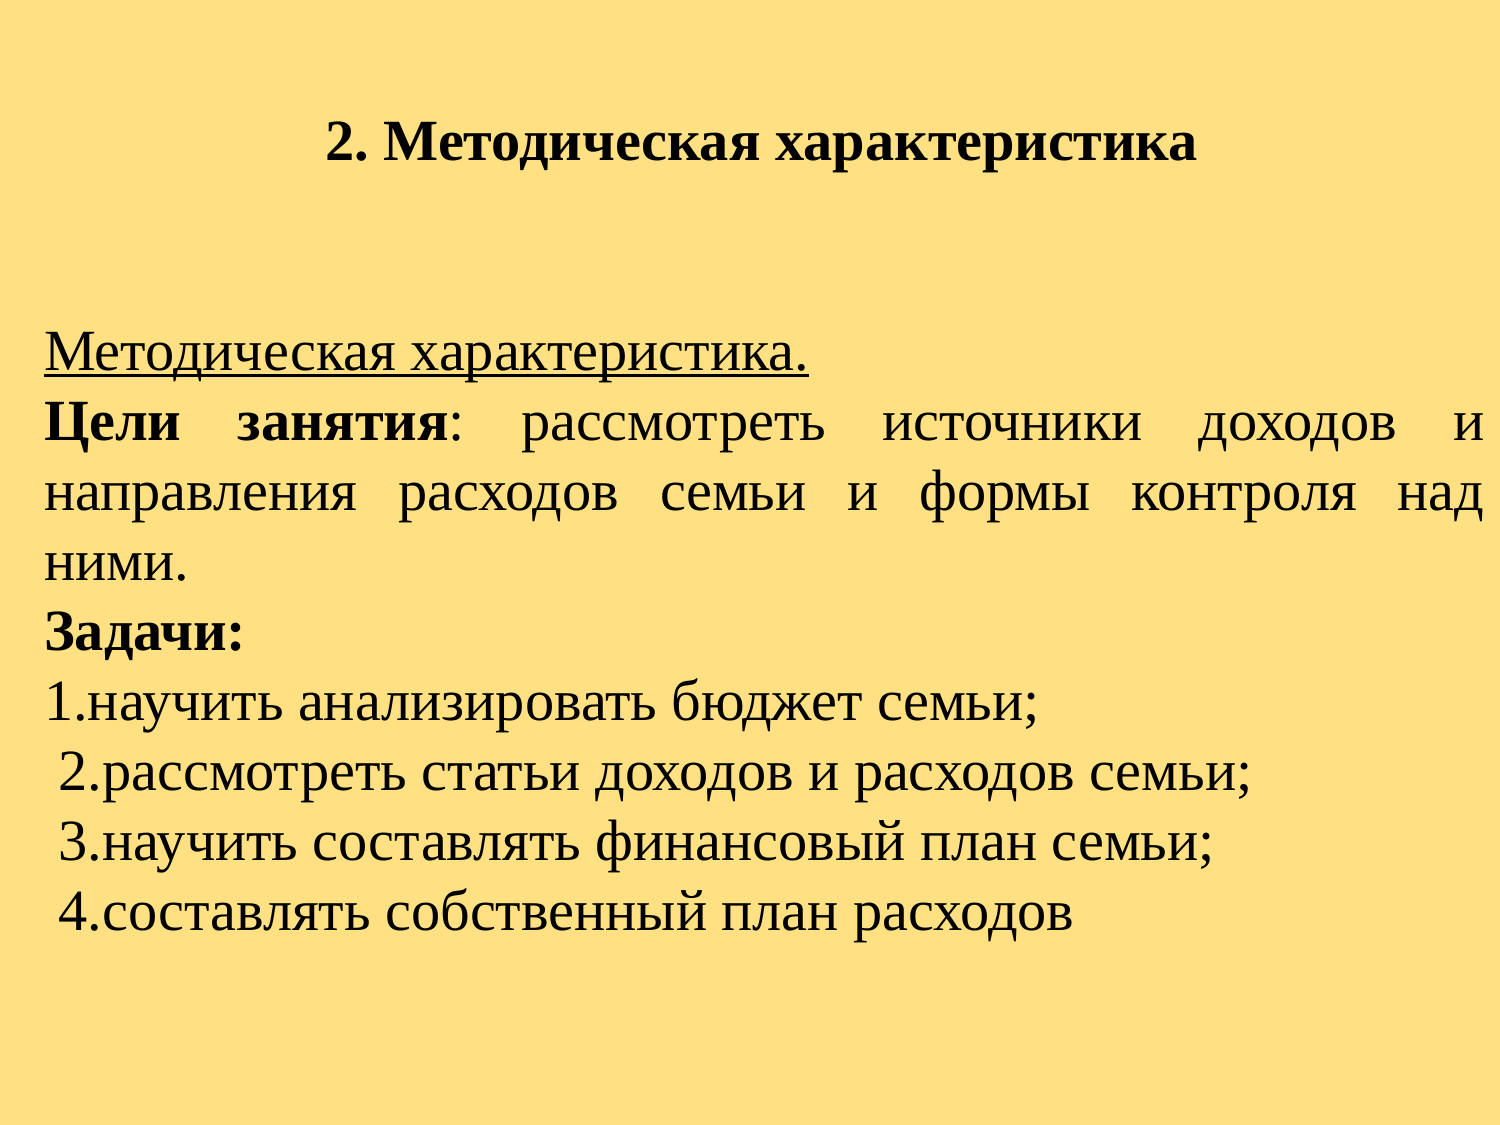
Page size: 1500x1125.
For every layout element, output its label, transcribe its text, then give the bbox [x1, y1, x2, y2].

text_box 2. Методическая характеристика [64, 90, 1459, 180]
text_box Методическая характеристика. Цели занятия: рассмотреть источники доходов и направления расходов семьи и формы контроля над ними. Задачи: 1.научить анализировать бюджет семьи; 2.рассмотреть статьи доходов и расходов семьи; 3.научить составлять финансовый план семьи; 4.составлять собственный план расходов [29, 305, 1500, 950]
